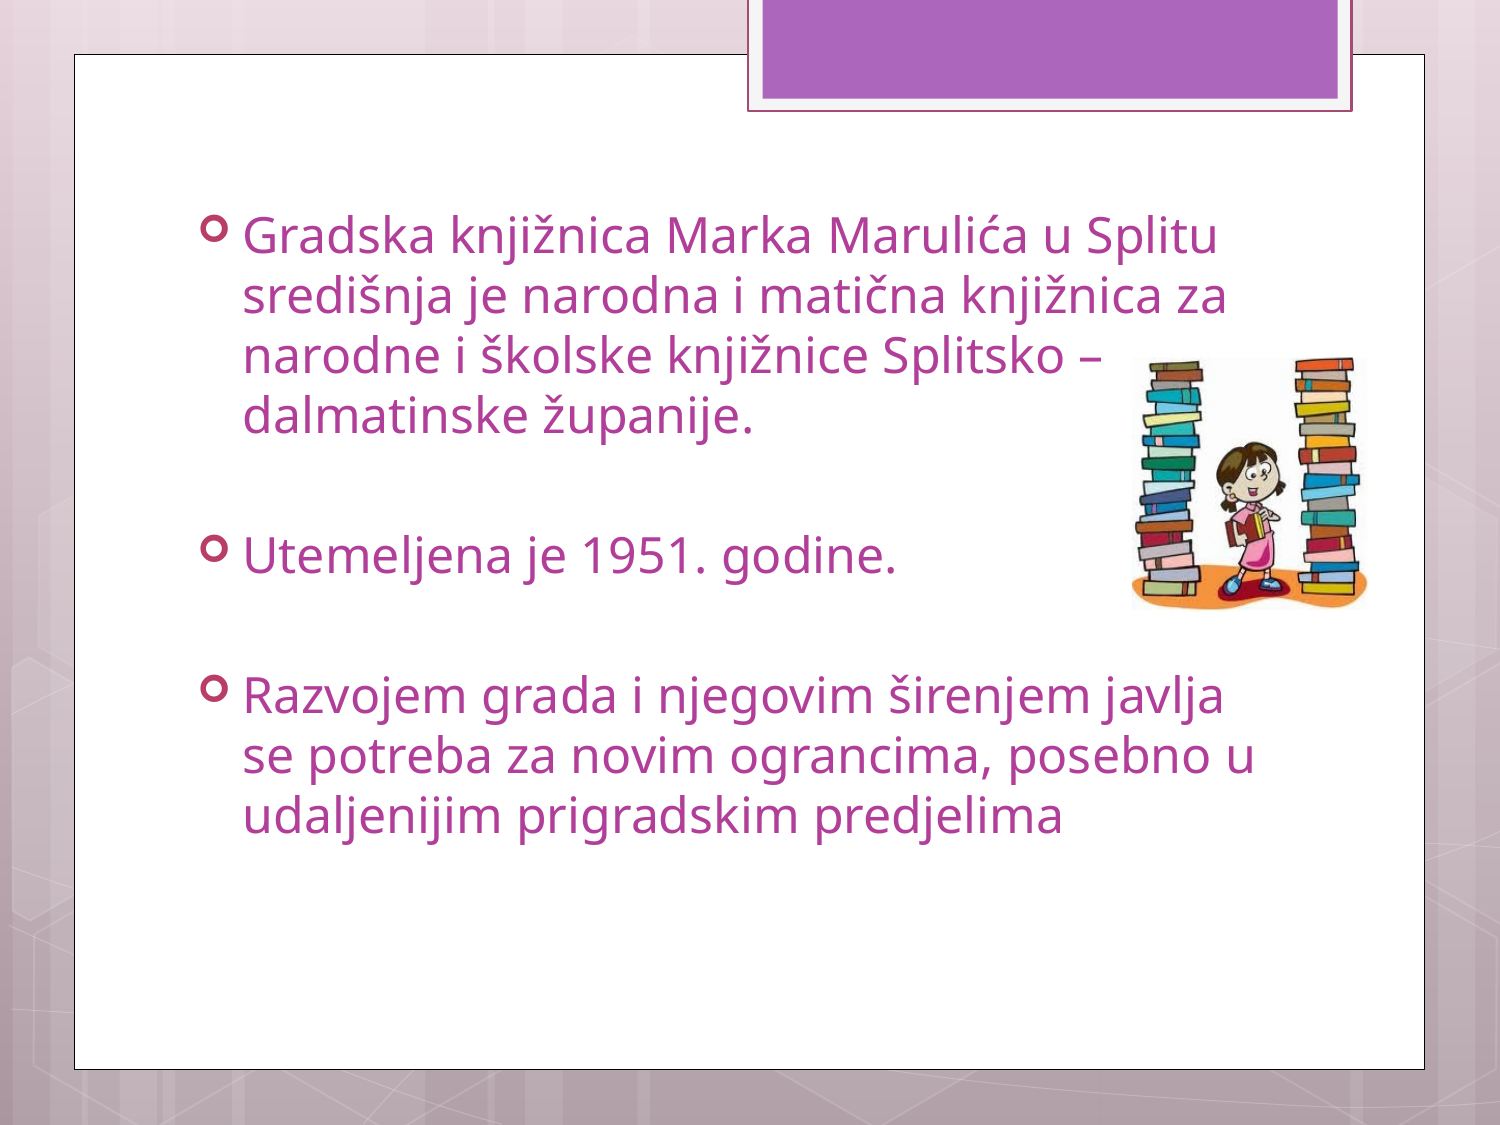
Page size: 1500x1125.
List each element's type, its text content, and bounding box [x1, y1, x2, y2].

picture [1127, 352, 1412, 614]
list Gradska knjižnica Marka Marulića u Splitu središnja je narodna i matična knjižnica za narodne i školske knjižnice Splitsko – dalmatinske županije. Utemeljena je 1951. godine. Razvojem grada i njegovim širenjem javlja se potreba za novim ograncima, posebno u udaljenijim prigradskim predjelima [171, 196, 1283, 957]
